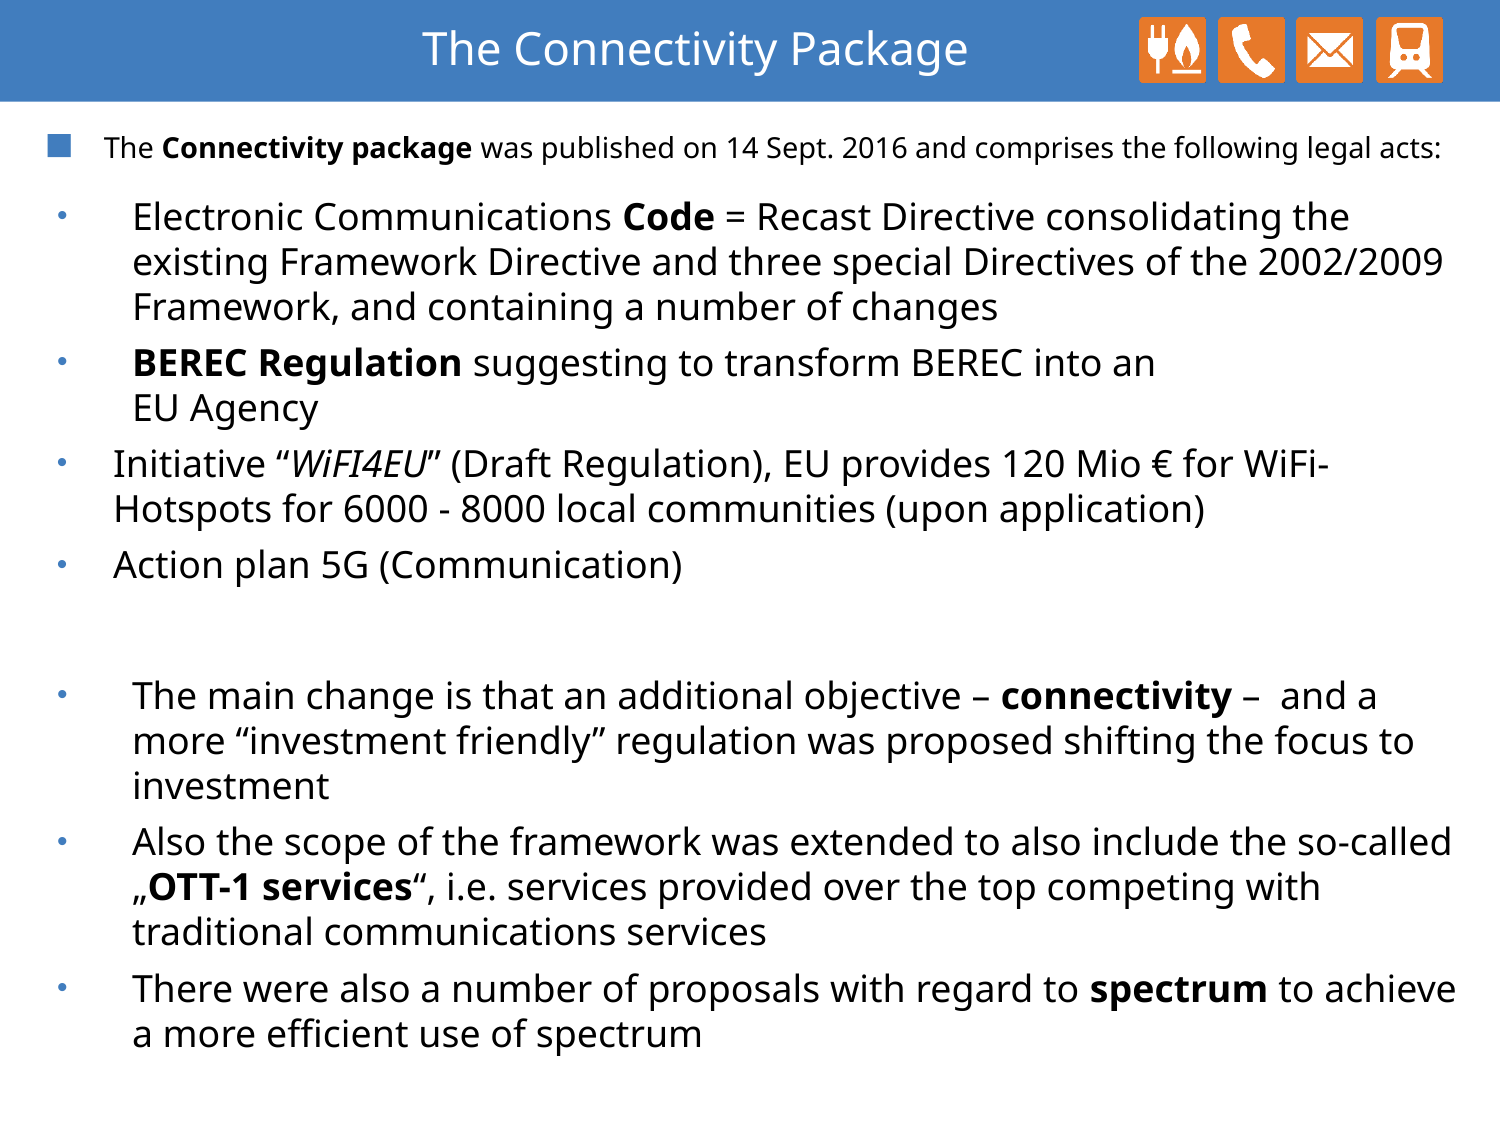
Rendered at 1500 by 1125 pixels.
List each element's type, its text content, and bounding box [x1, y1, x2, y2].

title The Connectivity Package [64, 19, 985, 76]
picture [1218, 16, 1285, 83]
picture [1139, 16, 1206, 83]
picture [1296, 16, 1363, 83]
picture [1376, 16, 1443, 83]
list The Connectivity package was published on 14 Sept. 2016 and comprises the following legal acts: Electronic Communications Code = Recast Directive consolidating the existing Framework Directive and three special Directives of the 2002/2009 Framework, and containing a number of changes BEREC Regulation suggesting to transform BEREC into an EU Agency Initiative “WiFI4EU” (Draft Regulation), EU provides 120 Mio € for WiFi- Hotspots for 6000 - 8000 local communities (upon application) Action plan 5G (Communication) The main change is that an additional objective – connectivity – and a more “investment friendly” regulation was proposed shifting the focus to investment Also the scope of the framework was extended to also include the so-called „OTT-1 services“, i.e. services provided over the top competing with traditional communications services There were also a number of proposals with regard to spectrum to achieve a more efficient use of spectrum [29, 113, 1483, 1024]
